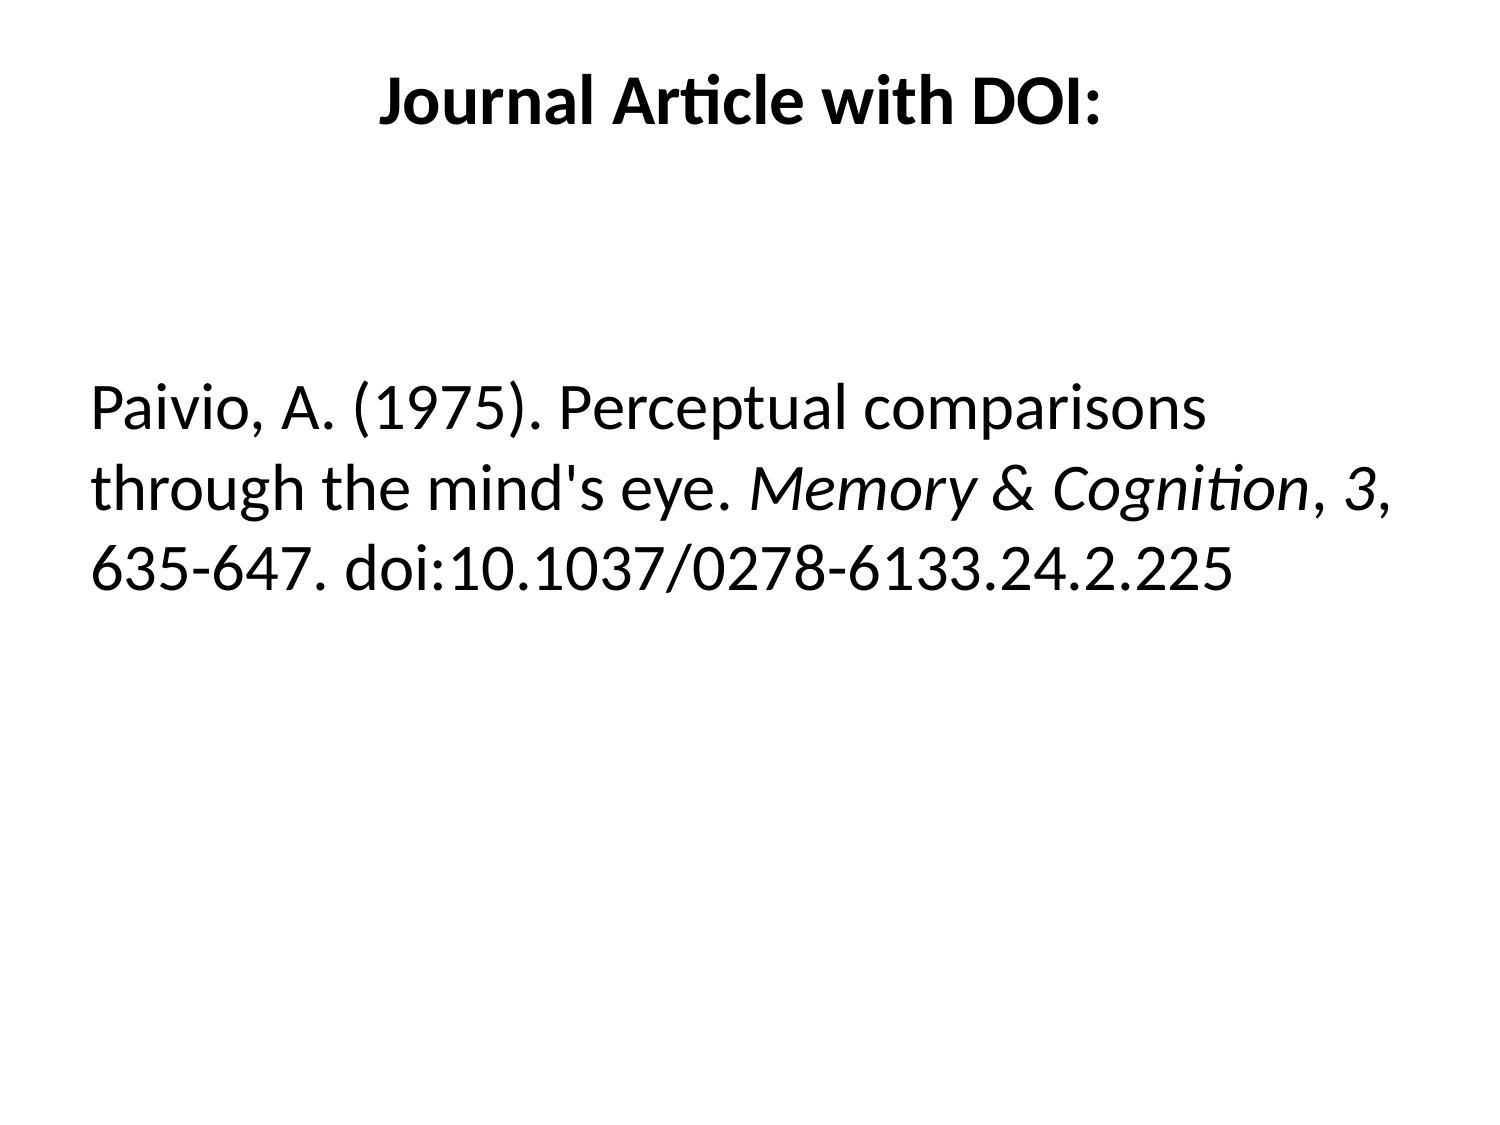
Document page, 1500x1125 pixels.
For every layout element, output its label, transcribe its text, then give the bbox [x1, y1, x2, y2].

list Paivio, A. (1975). Perceptual comparisons through the mind's eye. Memory & Cognition, 3, 635-647. doi:10.1037/0278-6133.24.2.225 [75, 262, 1425, 1005]
title Journal Article with DOI: [75, 45, 1425, 233]
